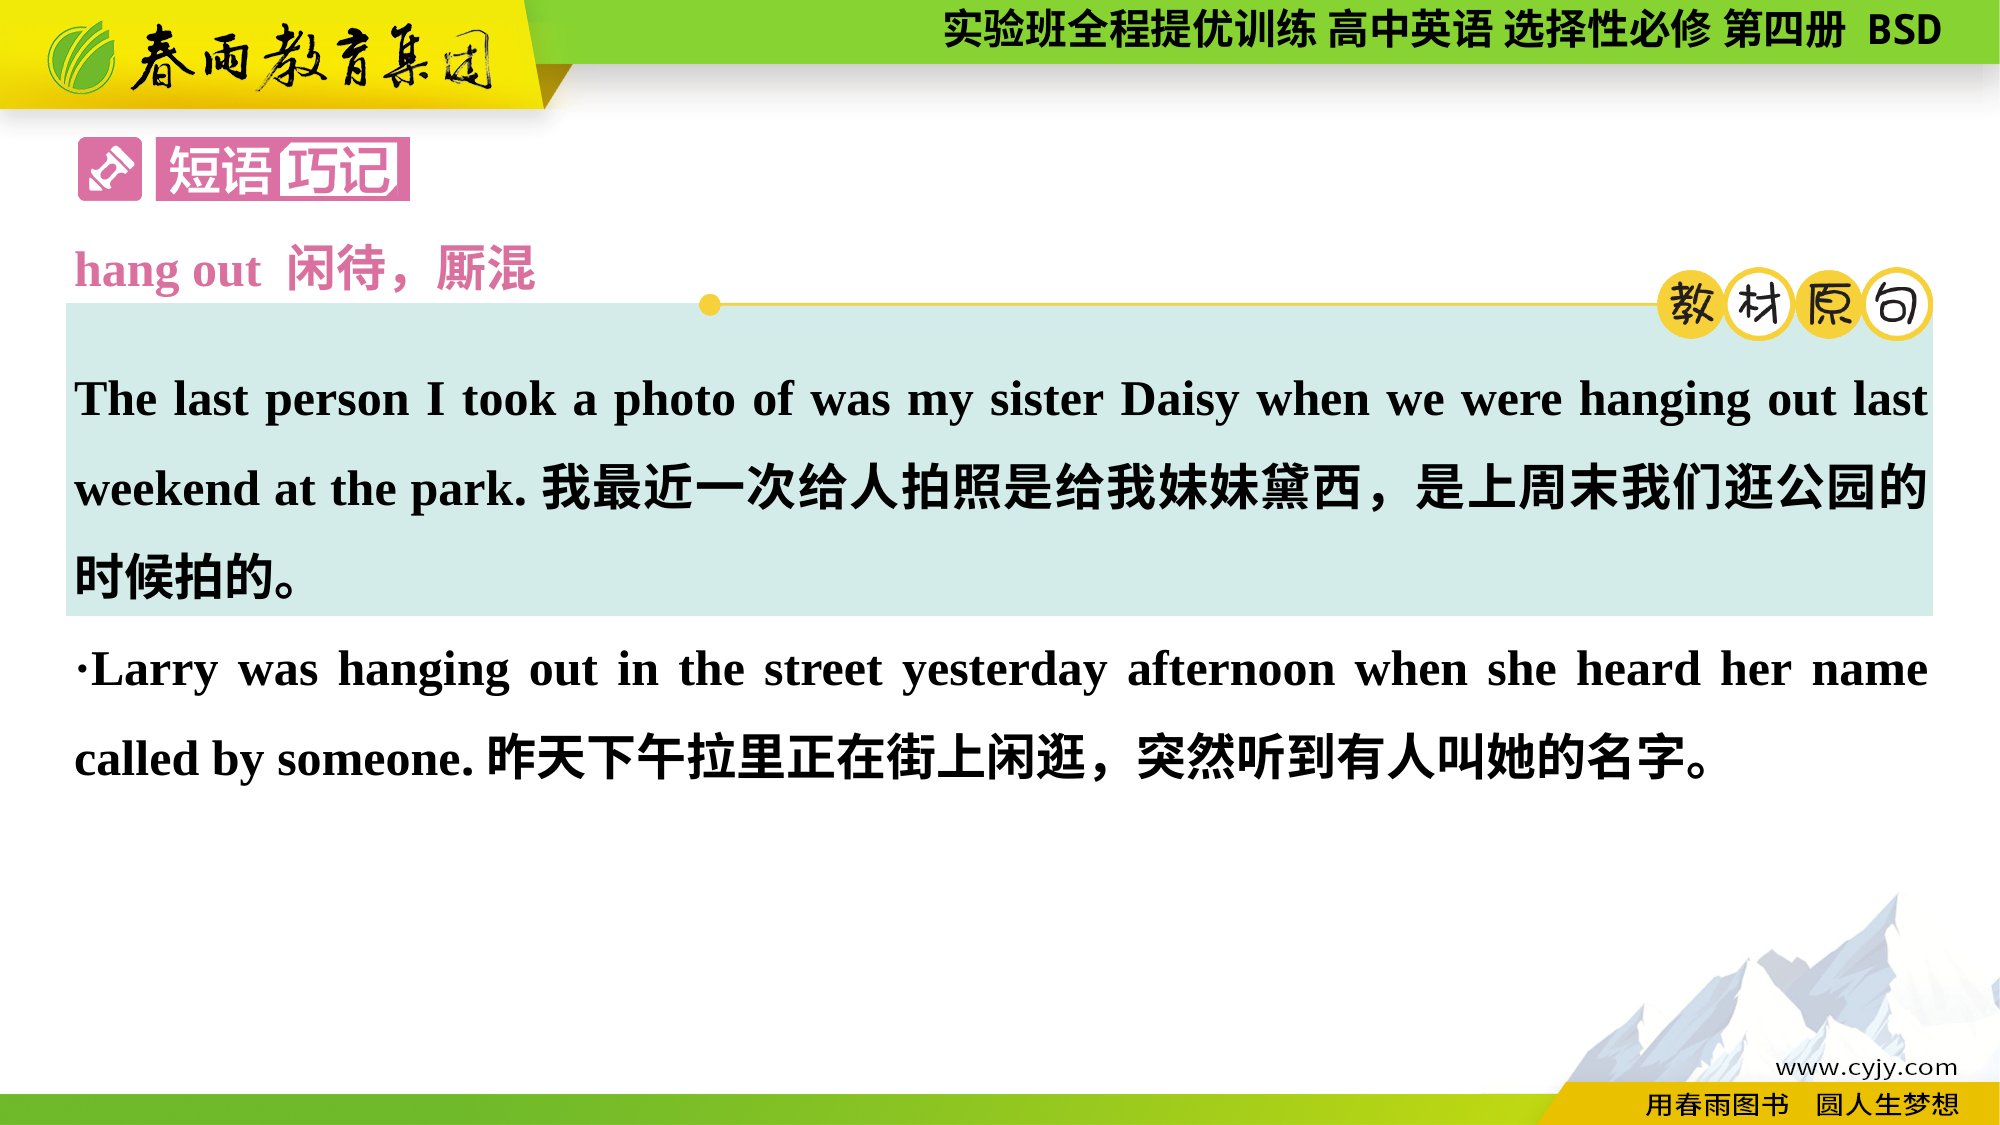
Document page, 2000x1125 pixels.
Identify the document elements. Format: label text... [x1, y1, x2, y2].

picture [0, 0, 2000, 1125]
list hang out 闲待，厮混 The last person I took a photo of was my sister Daisy when we were hanging out last weekend at the park.我最近一次给人拍照是给我妹妹黛西，是上周末我们逛公园的时候拍的。 ·Larry was hanging out in the street yesterday afternoon when she heard her name called by someone.昨天下午拉里正在街上闲逛，突然听到有人叫她的名字。 [59, 198, 1944, 799]
